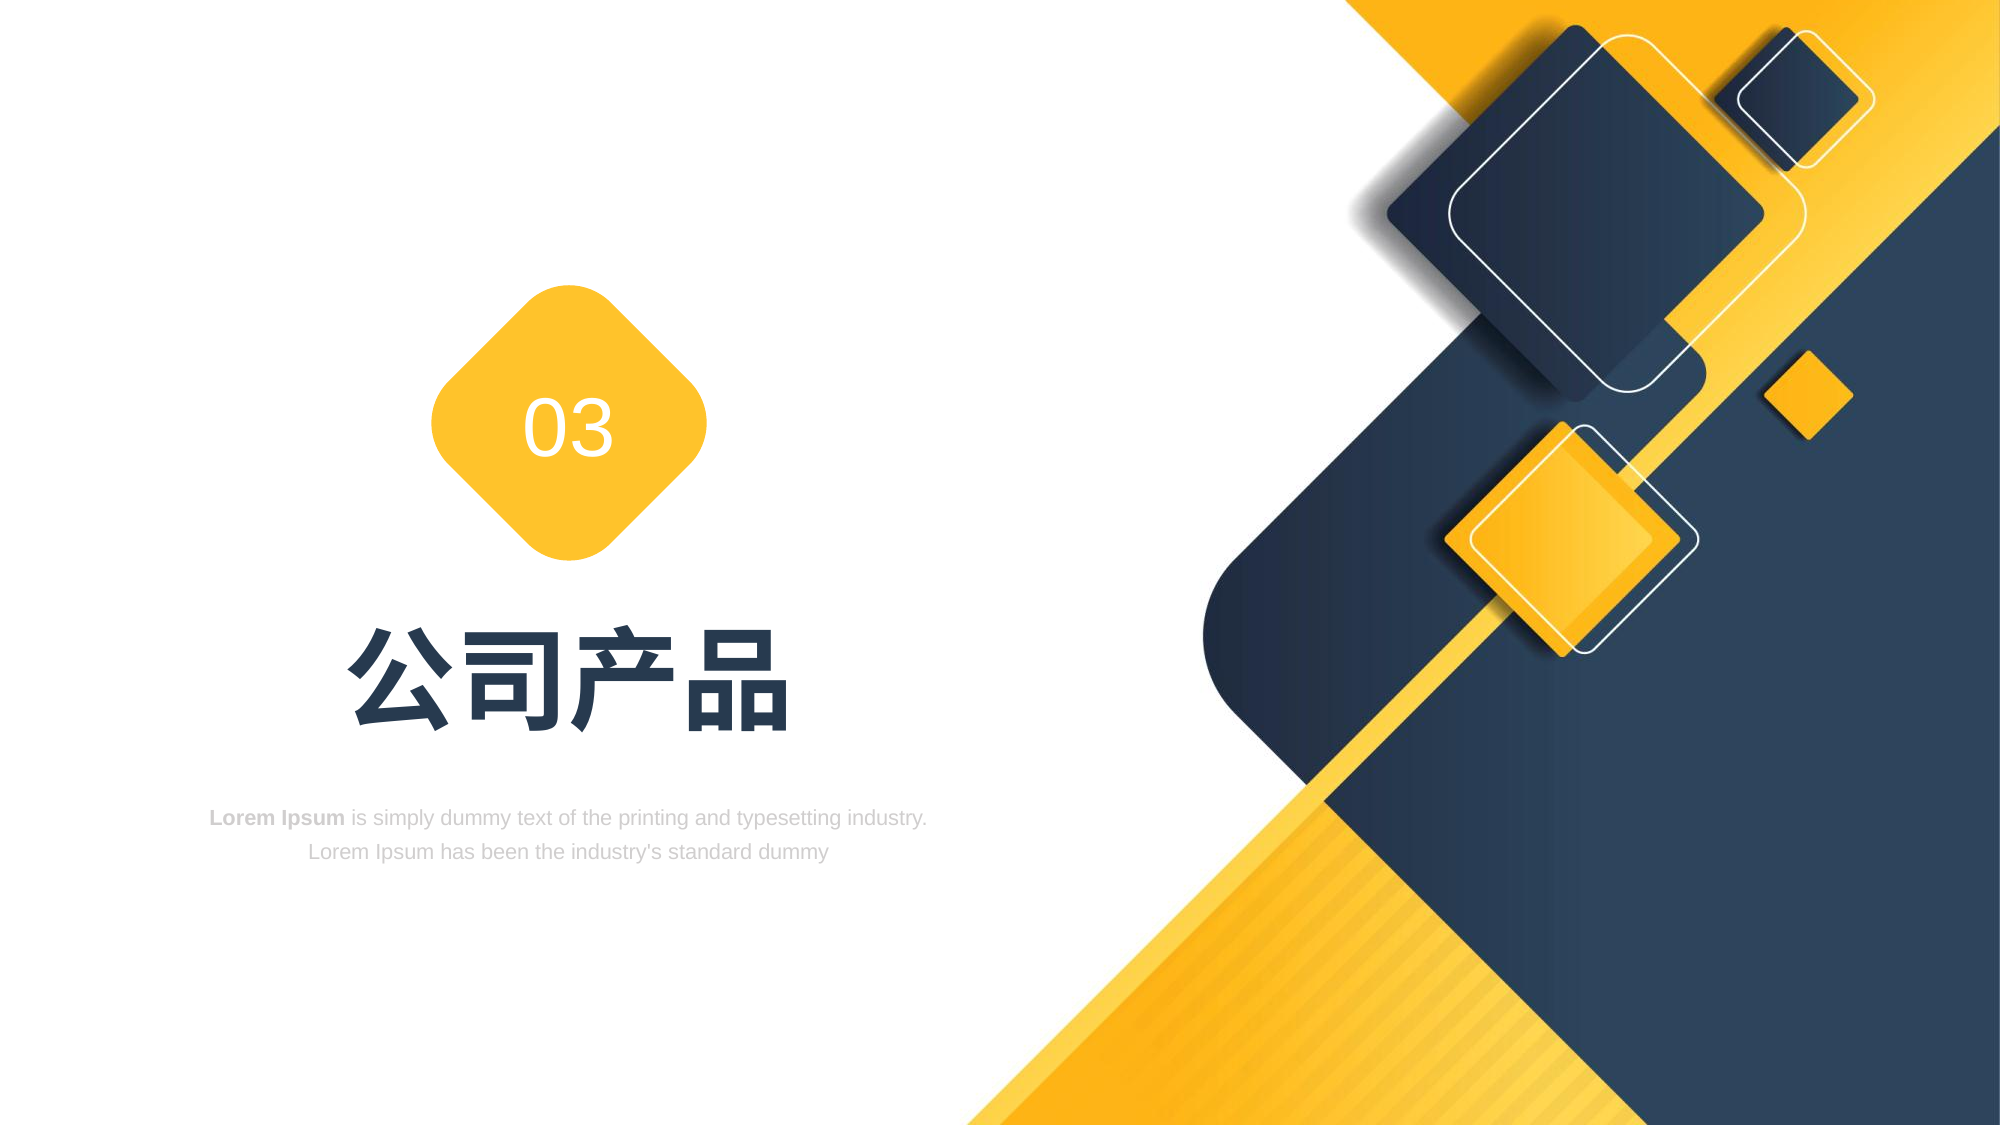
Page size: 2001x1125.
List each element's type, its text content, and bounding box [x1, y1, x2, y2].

text_box Lorem Ipsum is simply dummy text of the printing and typesetting industry. Lorem Ipsum has been the industry's standard dummy [183, 788, 955, 871]
text_box 03 [430, 284, 708, 562]
picture [0, 0, 2000, 1125]
text_box 公司产品 [329, 602, 809, 752]
